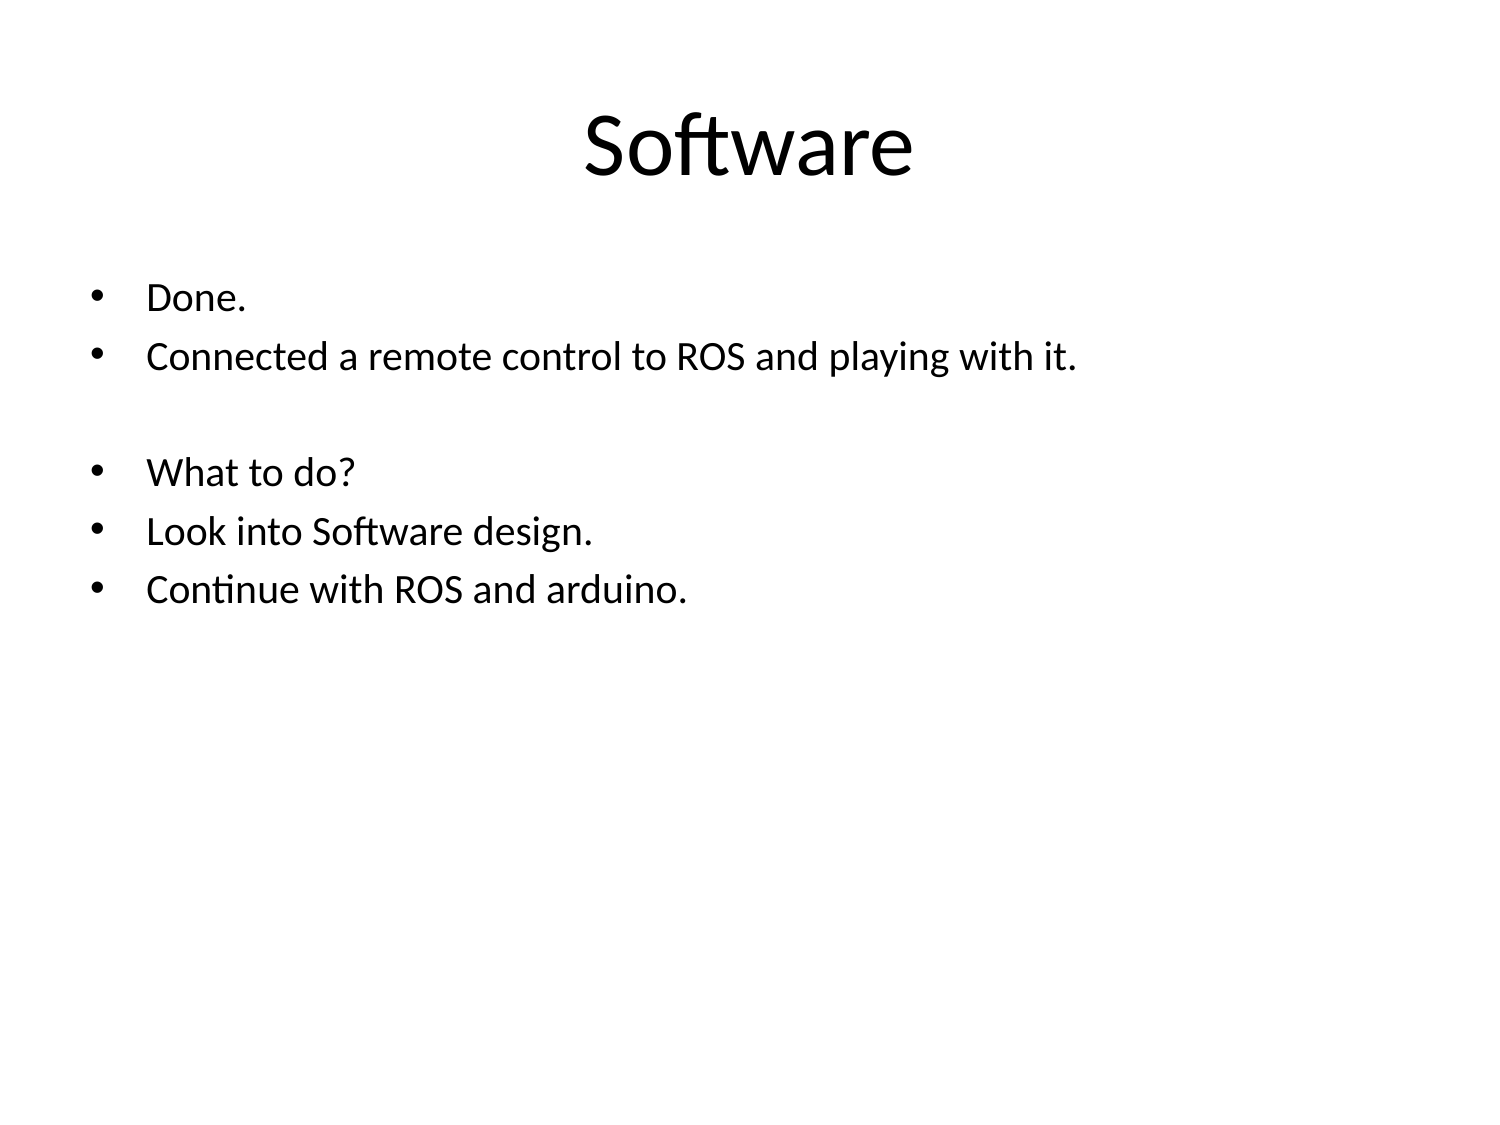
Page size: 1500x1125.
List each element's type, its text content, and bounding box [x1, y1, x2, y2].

title Software [75, 45, 1425, 233]
list Done. Connected a remote control to ROS and playing with it. What to do? Look into Software design. Continue with ROS and arduino. [75, 262, 1425, 1005]
